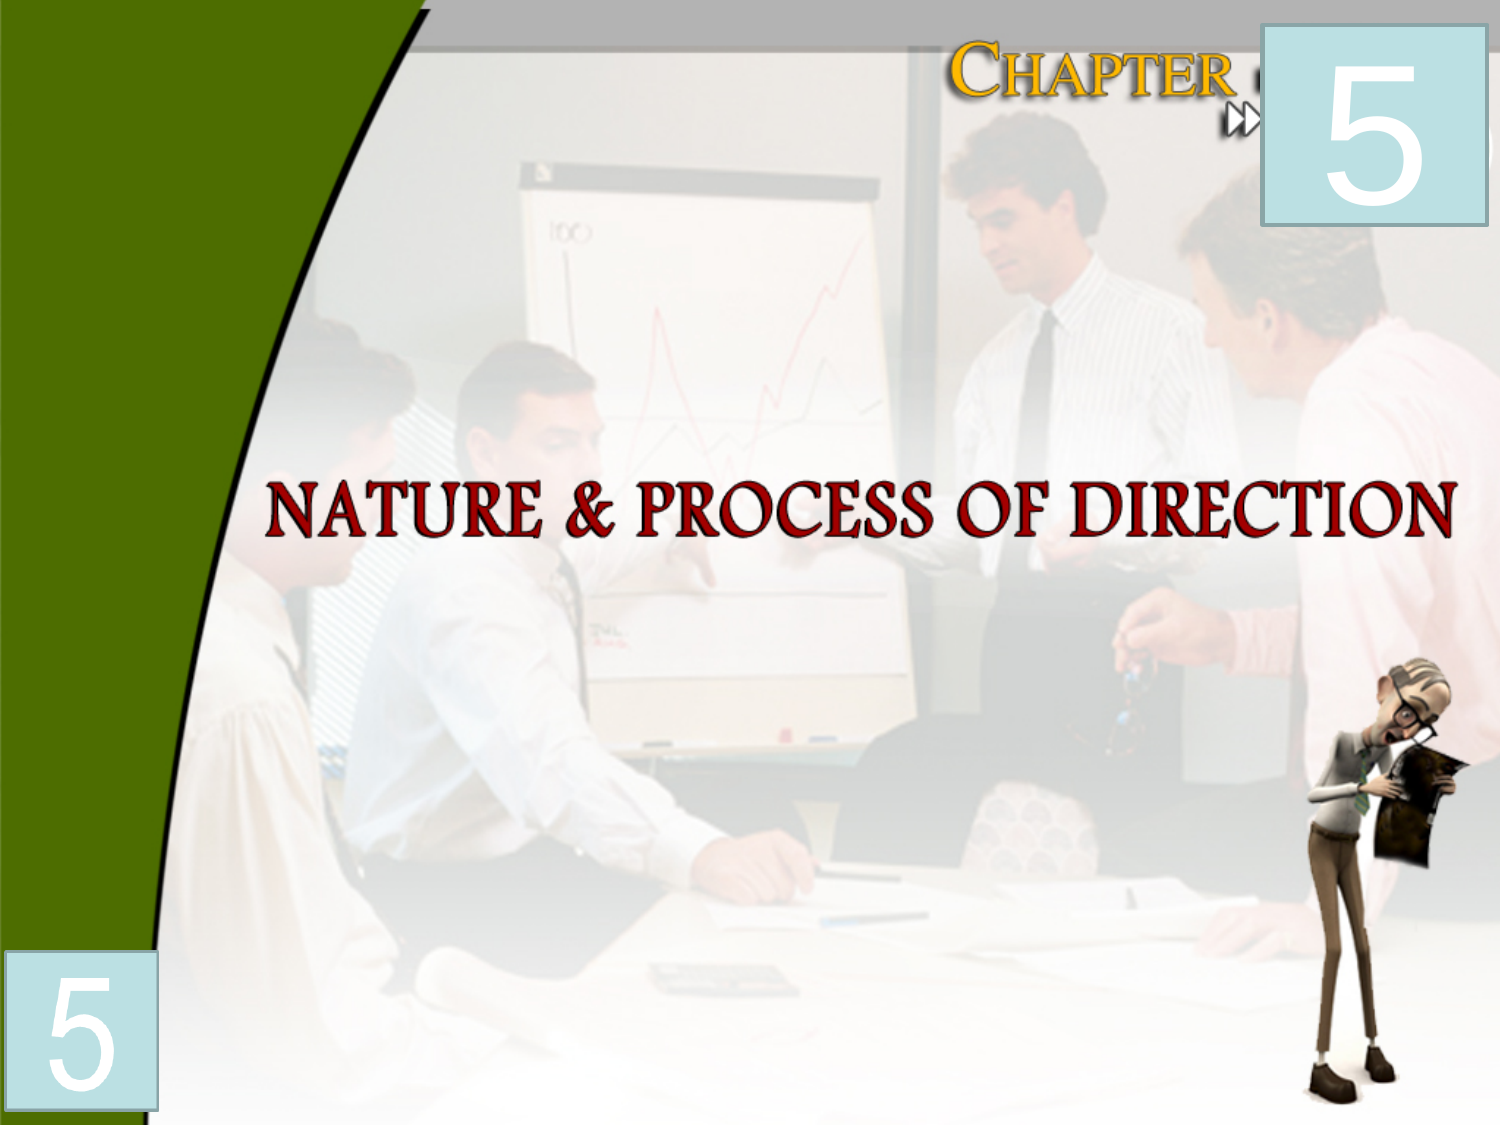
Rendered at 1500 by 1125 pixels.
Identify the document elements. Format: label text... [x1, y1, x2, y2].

text_box 5 [1260, 23, 1489, 227]
picture [0, 0, 1500, 1125]
